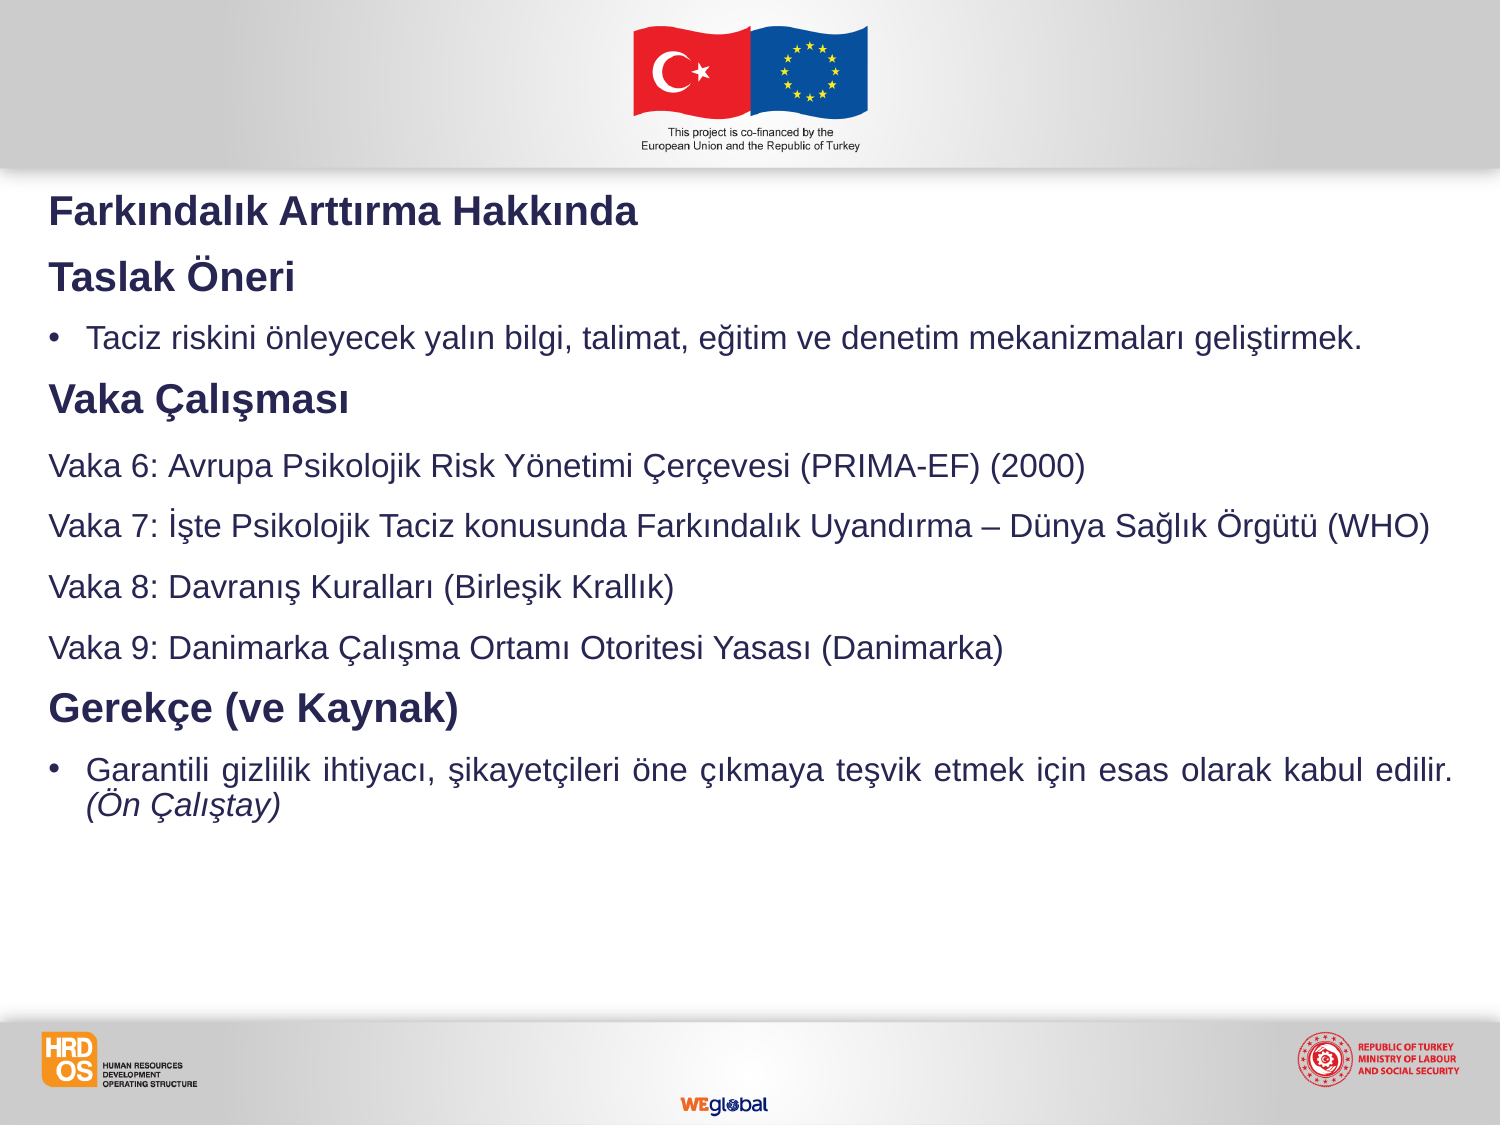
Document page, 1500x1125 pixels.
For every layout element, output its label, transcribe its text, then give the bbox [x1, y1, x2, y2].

list Farkındalık Arttırma Hakkında Taslak Öneri Taciz riskini önleyecek yalın bilgi, talimat, eğitim ve denetim mekanizmaları geliştirmek. Vaka Çalışması Vaka 6: Avrupa Psikolojik Risk Yönetimi Çerçevesi (PRIMA-EF) (2000) Vaka 7: İşte Psikolojik Taciz konusunda Farkındalık Uyandırma – Dünya Sağlık Örgütü (WHO) Vaka 8: Davranış Kuralları (Birleşik Krallık) Vaka 9: Danimarka Çalışma Ortamı Otoritesi Yasası (Danimarka) Gerekçe (ve Kaynak) Garantili gizlilik ihtiyacı, şikayetçileri öne çıkmaya teşvik etmek için esas olarak kabul edilir. (Ön Çalıştay) [33, 181, 1472, 1005]
picture [0, 0, 1500, 1125]
